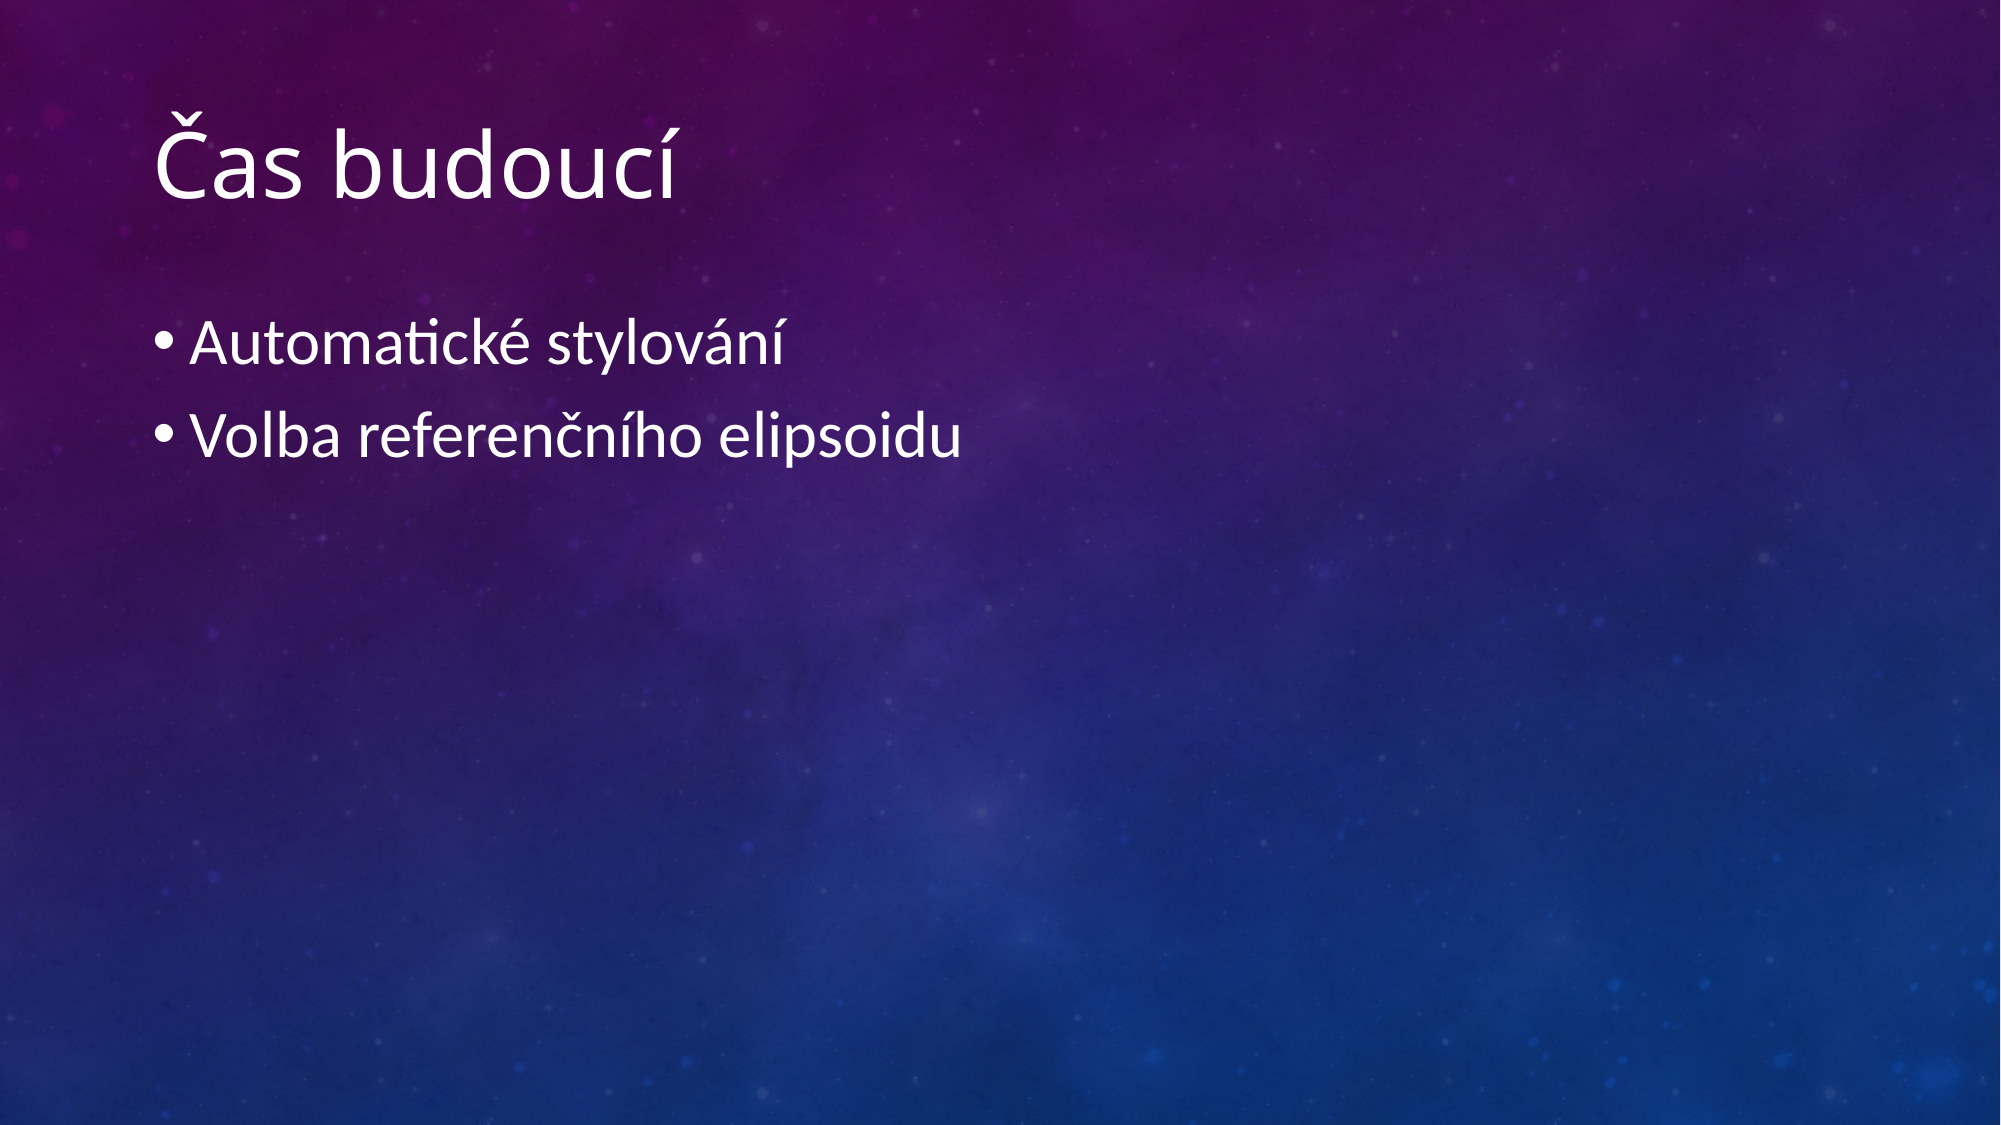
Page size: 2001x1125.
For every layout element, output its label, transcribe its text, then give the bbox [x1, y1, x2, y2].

title Čas budoucí [137, 59, 1863, 278]
list Automatické stylování Volba referenčního elipsoidu [137, 299, 1863, 1014]
picture [0, 0, 2001, 1125]
